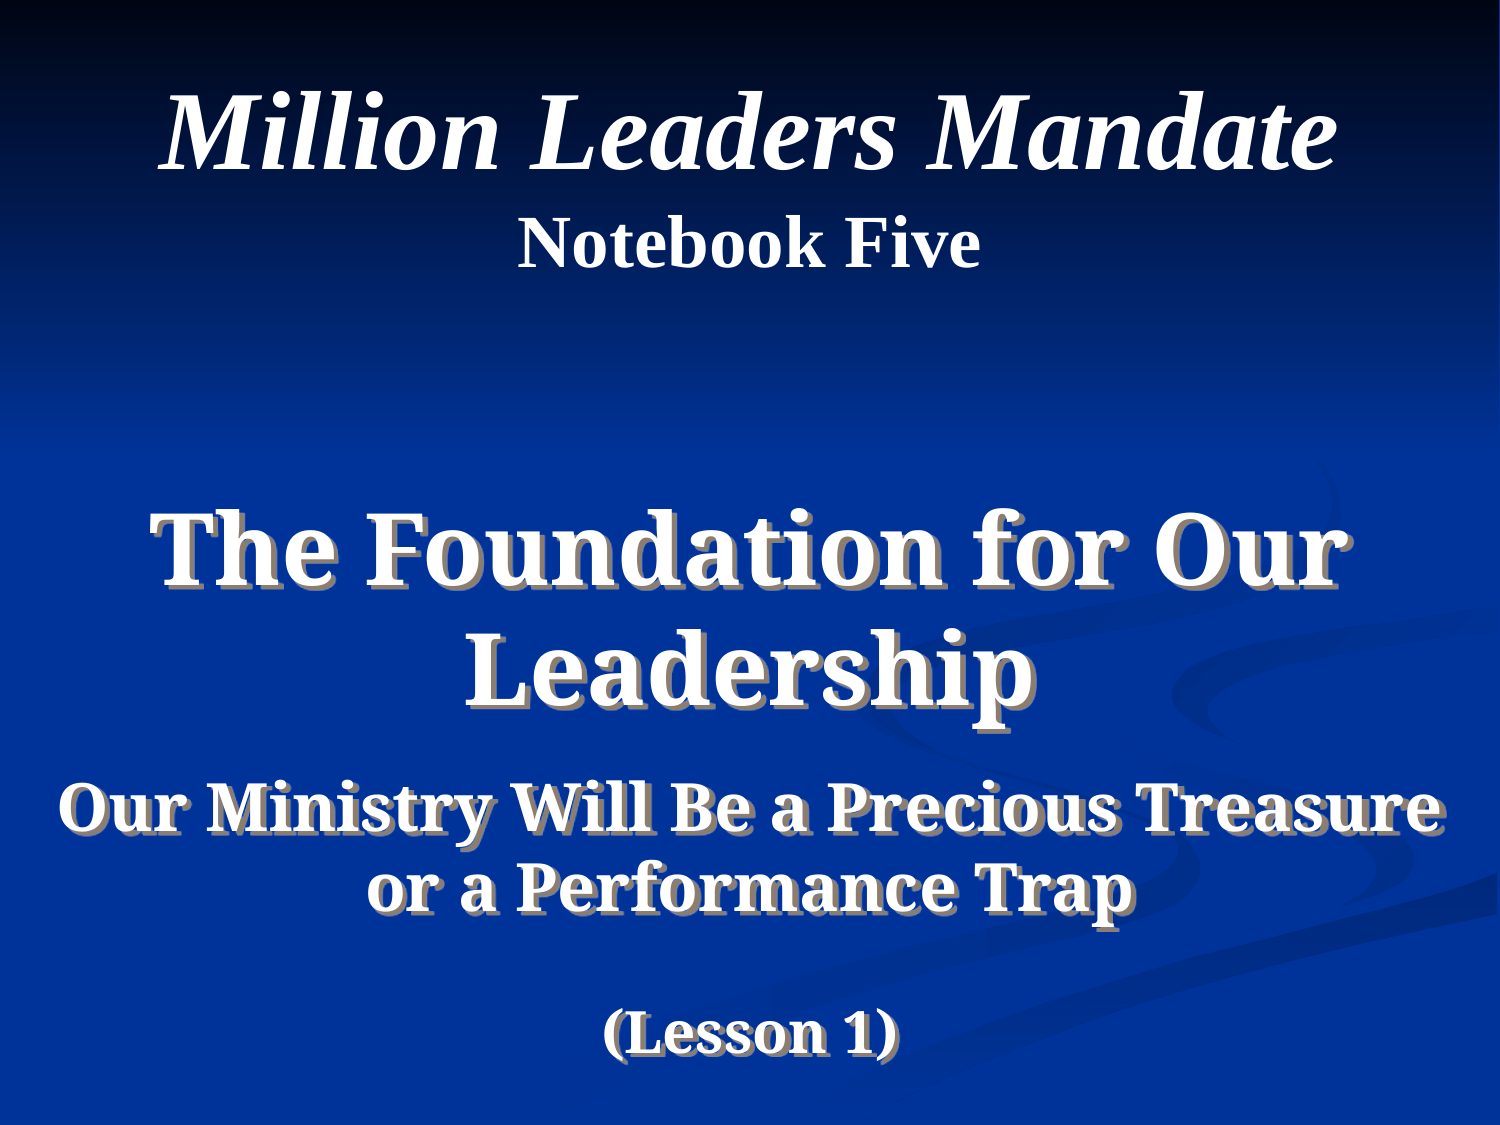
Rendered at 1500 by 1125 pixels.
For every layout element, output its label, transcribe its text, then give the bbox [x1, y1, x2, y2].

text_box Million Leaders Mandate Notebook Five [0, 49, 1500, 370]
text_box The Foundation for Our Leadership Our Ministry Will Be a Precious Treasure or a Performance Trap (Lesson 1) [0, 612, 1500, 988]
